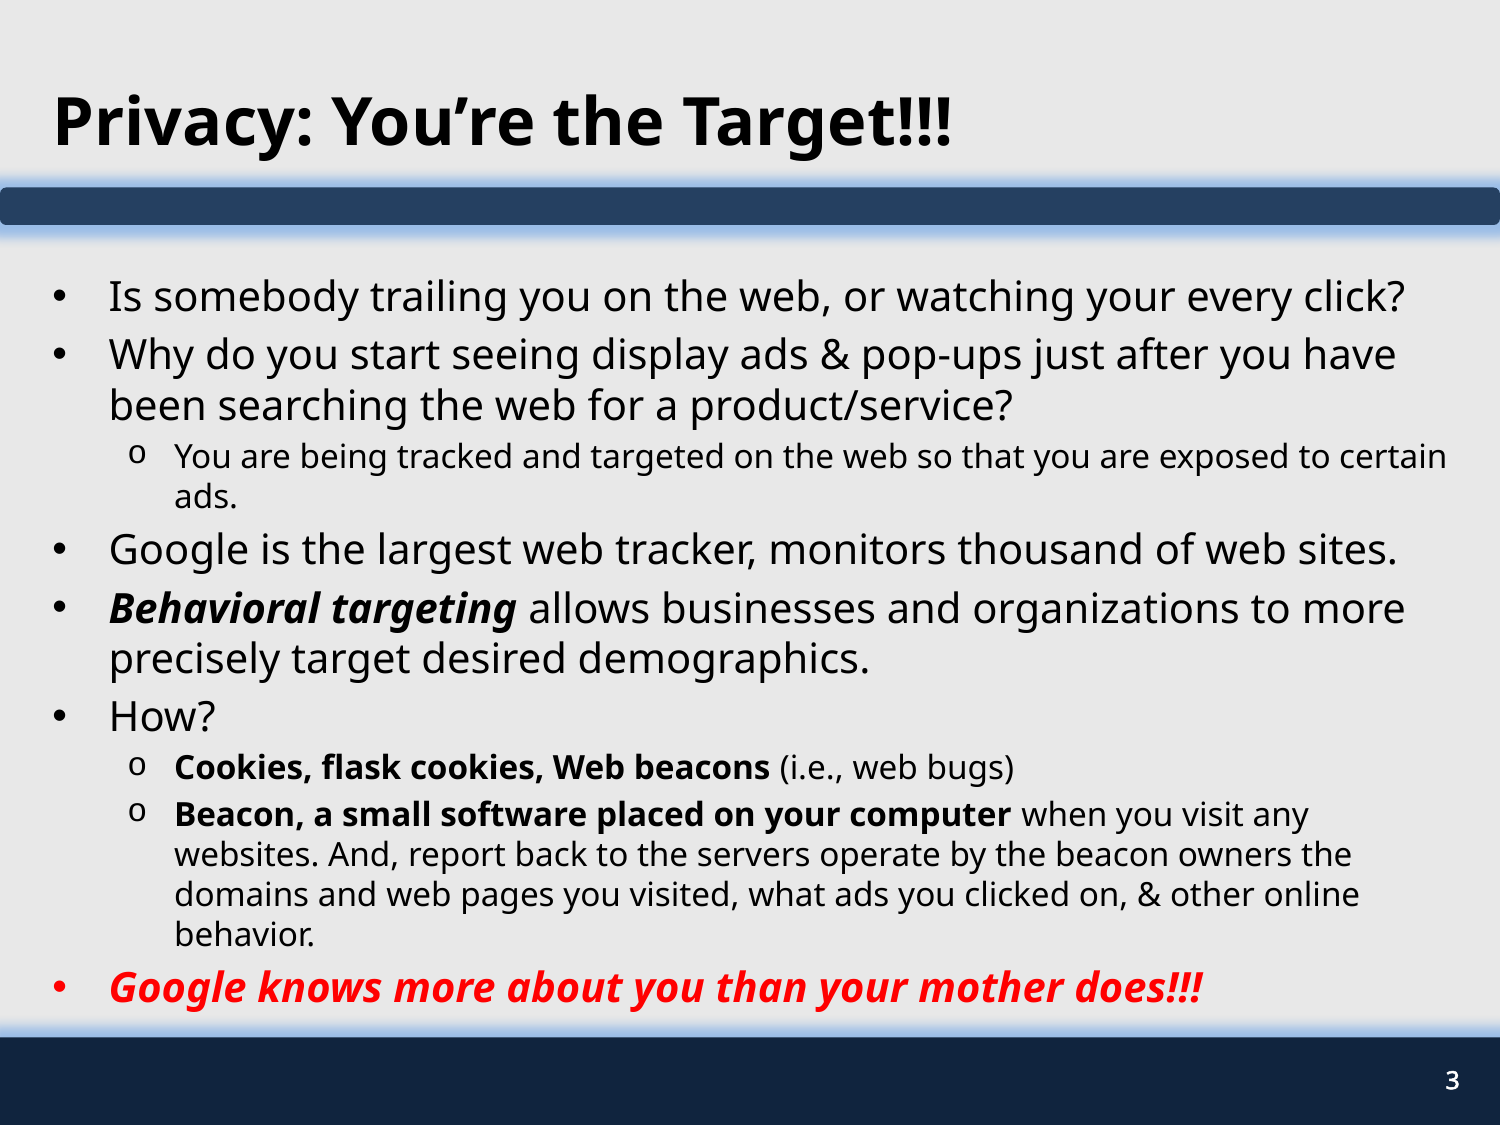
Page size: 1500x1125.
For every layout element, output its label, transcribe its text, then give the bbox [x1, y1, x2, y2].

list Is somebody trailing you on the web, or watching your every click? Why do you start seeing display ads & pop-ups just after you have been searching the web for a product/service? You are being tracked and targeted on the web so that you are exposed to certain ads. Google is the largest web tracker, monitors thousand of web sites. Behavioral targeting allows businesses and organizations to more precisely target desired demographics. How? Cookies, flask cookies, Web beacons (i.e., web bugs) Beacon, a small software placed on your computer when you visit any websites. And, report back to the servers operate by the beacon owners the domains and web pages you visited, what ads you clicked on, & other online behavior. Google knows more about you than your mother does!!! [37, 262, 1475, 1013]
title Privacy: You’re the Target!!! [37, 62, 1338, 176]
slide_number 3 [1412, 1050, 1475, 1113]
